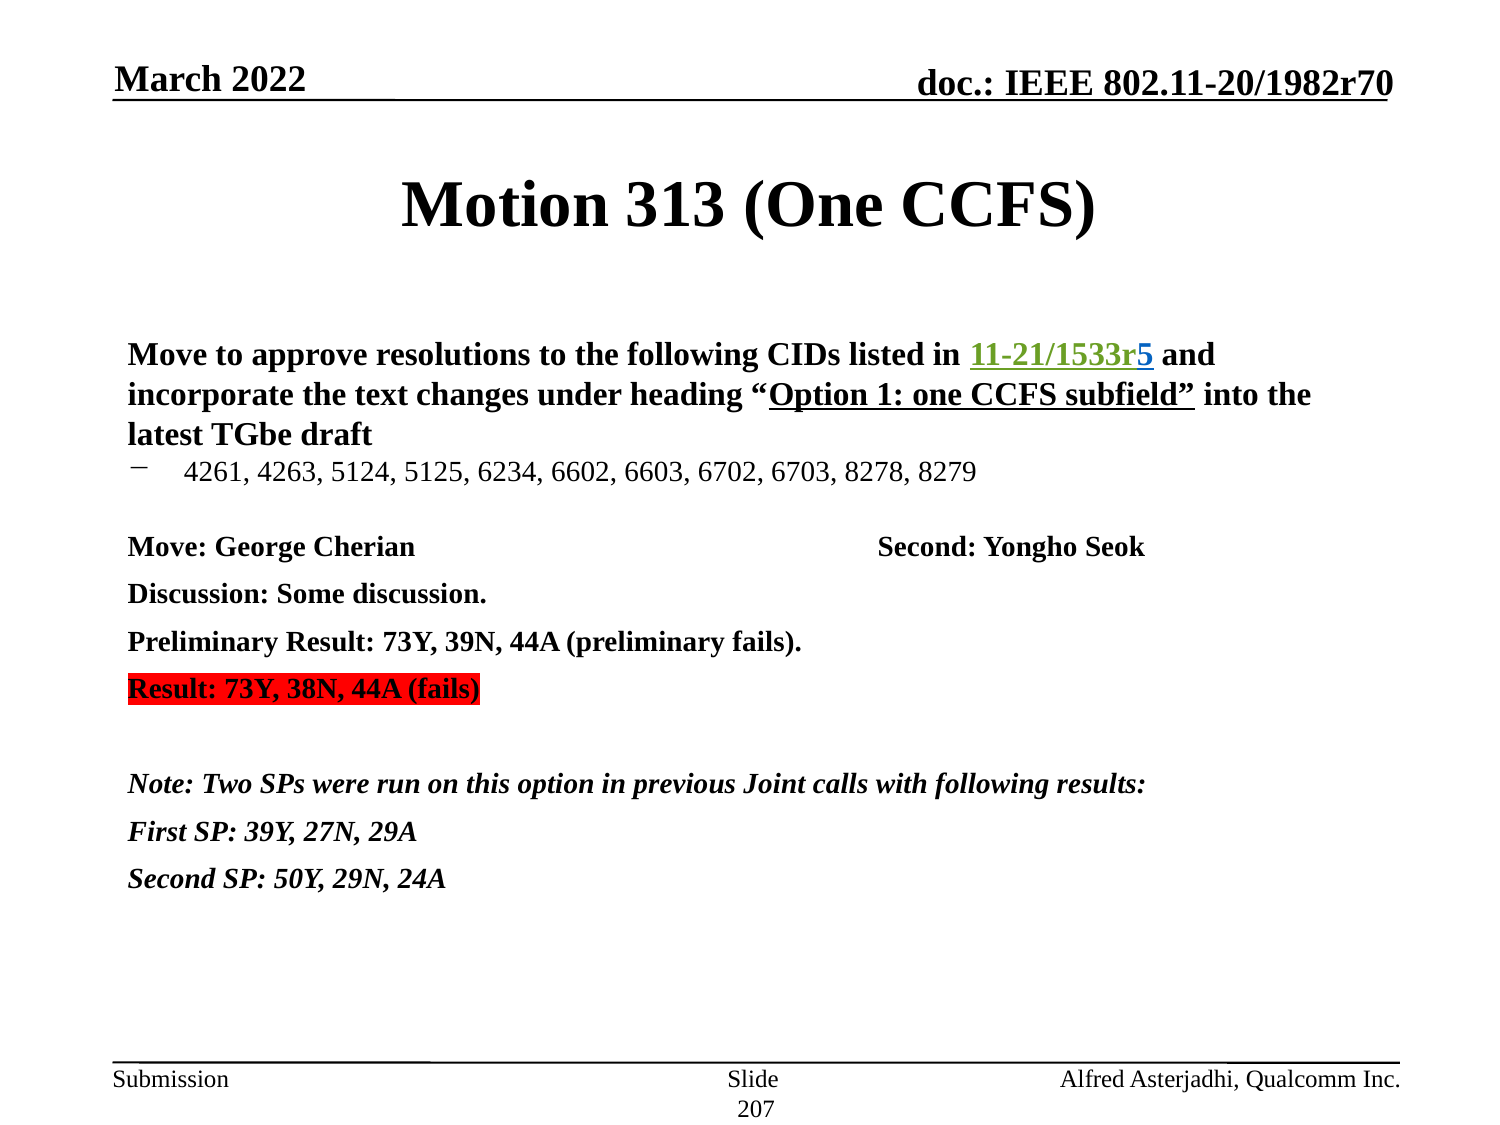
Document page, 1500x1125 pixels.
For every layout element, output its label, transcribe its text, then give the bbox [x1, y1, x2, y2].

slide_number Slide 207 [712, 1061, 800, 1123]
title Motion 313 (One CCFS) [112, 112, 1388, 288]
footer Alfred Asterjadhi, Qualcomm Inc. [878, 1061, 1402, 1093]
list Move to approve resolutions to the following CIDs listed in 11-21/1533r5 and incorporate the text changes under heading “Option 1: one CCFS subfield” into the latest TGbe draft 4261, 4263, 5124, 5125, 6234, 6602, 6603, 6702, 6703, 8278, 8279 Move: George Cherian Second: Yongho Seok Discussion: Some discussion. Preliminary Result: 73Y, 39N, 44A (preliminary fails). Result: 73Y, 38N, 44A (fails) Note: Two SPs were run on this option in previous Joint calls with following results: First SP: 39Y, 27N, 29A Second SP: 50Y, 29N, 24A [112, 324, 1388, 1063]
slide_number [114, 54, 423, 100]
